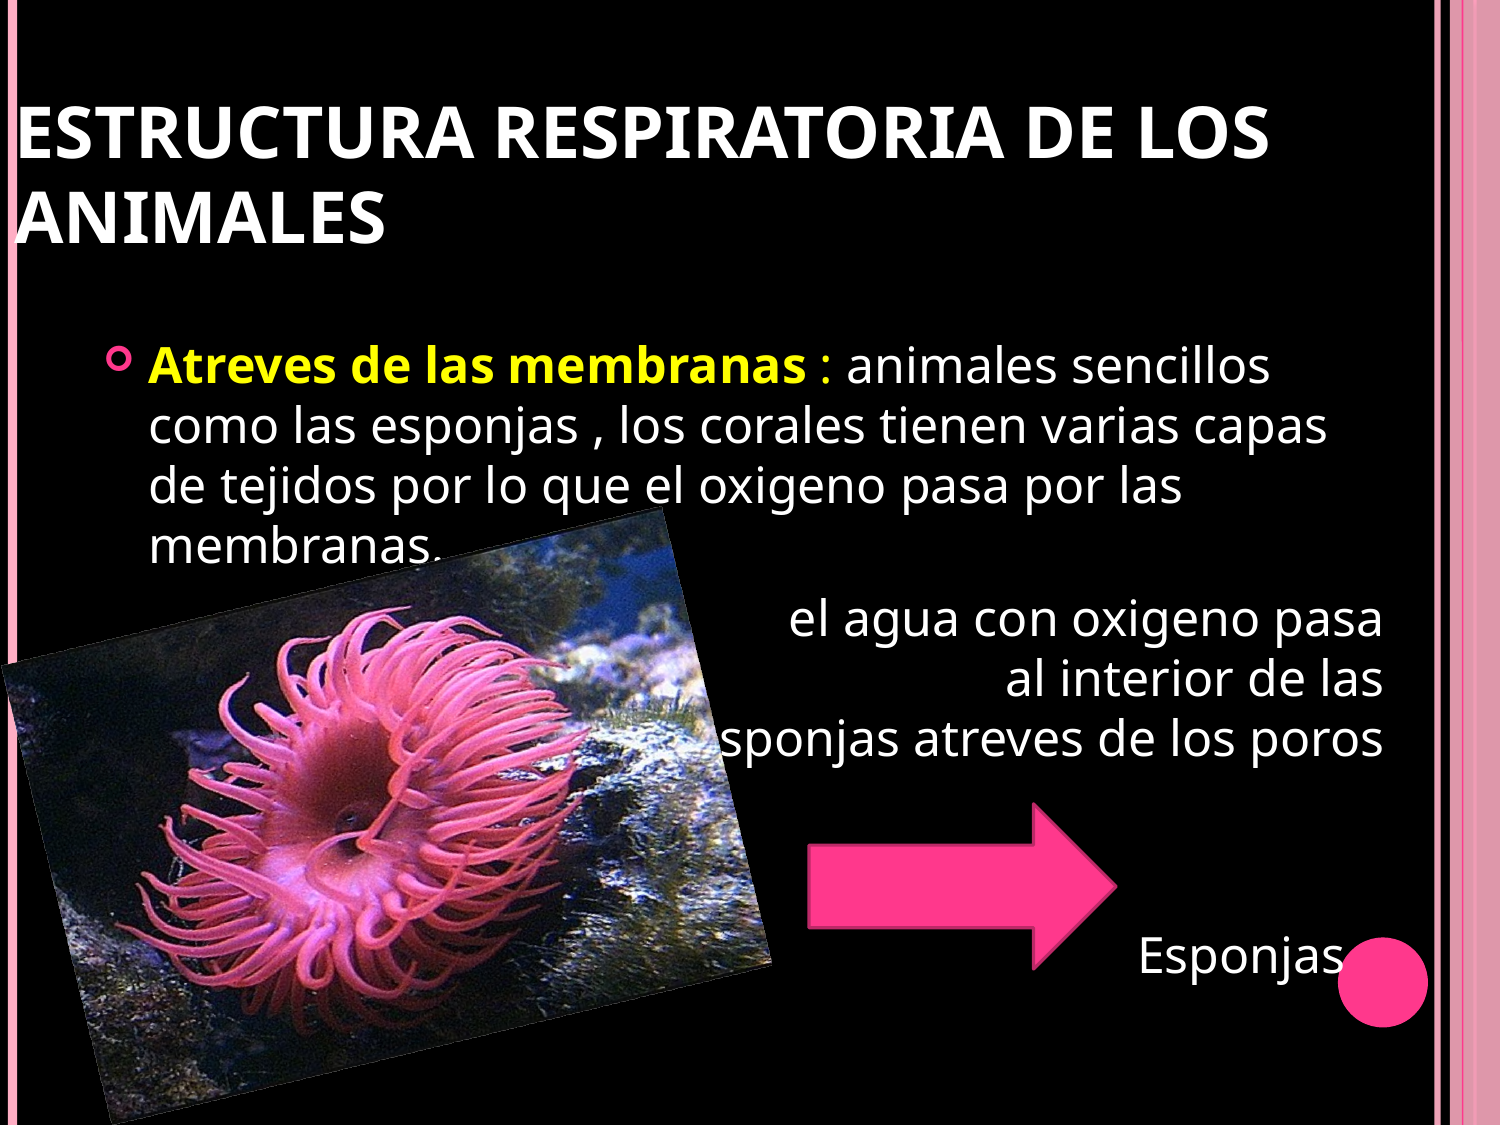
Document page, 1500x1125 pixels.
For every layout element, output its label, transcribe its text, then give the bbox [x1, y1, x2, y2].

text_box [807, 802, 1118, 971]
list Atreves de las membranas : animales sencillos como las esponjas , los corales tienen varias capas de tejidos por lo que el oxigeno pasa por las membranas. el agua con oxigeno pasa al interior de las esponjas atreves de los poros Esponjas [88, 326, 1400, 1083]
title Estructura respiratoria de los animales [0, 78, 1418, 266]
picture [2, 507, 772, 1124]
